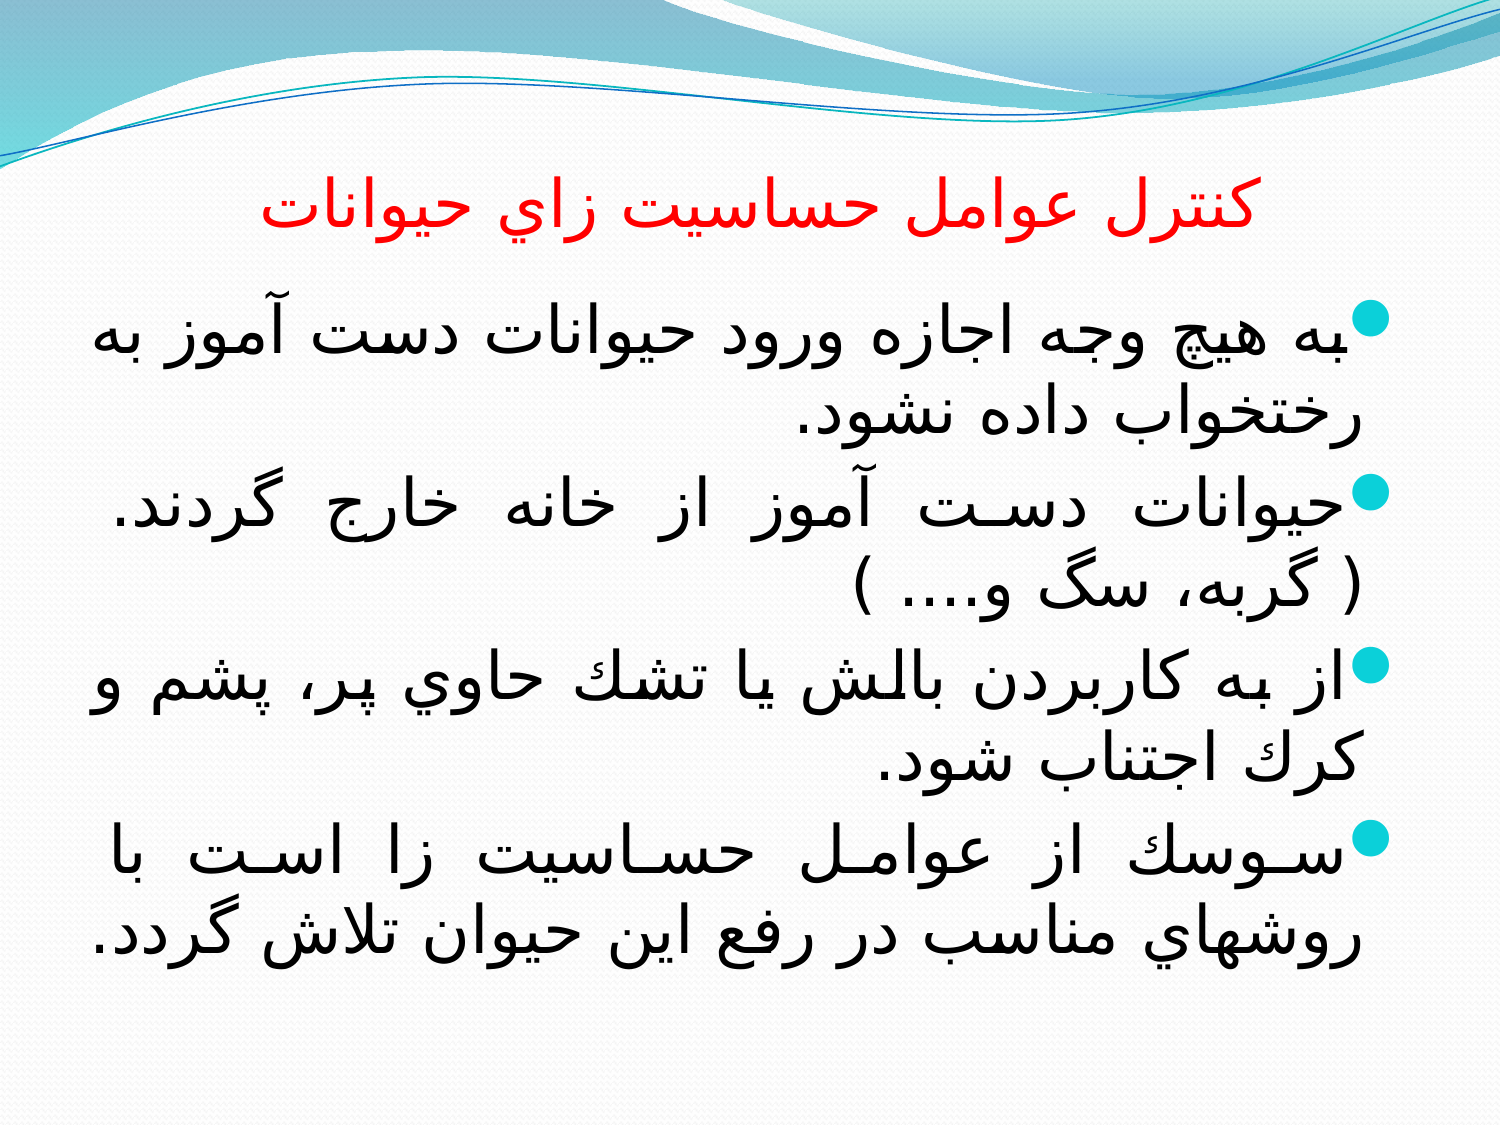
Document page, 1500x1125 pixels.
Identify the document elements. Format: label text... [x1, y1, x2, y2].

list به هيچ وجه اجازه ورود حيوانات دست آموز به رختخواب داده نشود. حيوانات دست آموز از خانه خارج گردند. ( گربه، ‌سگ و.... ) از به كاربردن بالش يا تشك حاوي پر، پشم و كرك اجتناب شود. سوسك از عوامل حساسيت زا است با روشهاي مناسب در رفع اين حيوان تلاش گردد. [75, 278, 1425, 1038]
title كنترل عوامل حساسيت زاي حيوانات [76, 139, 1424, 256]
